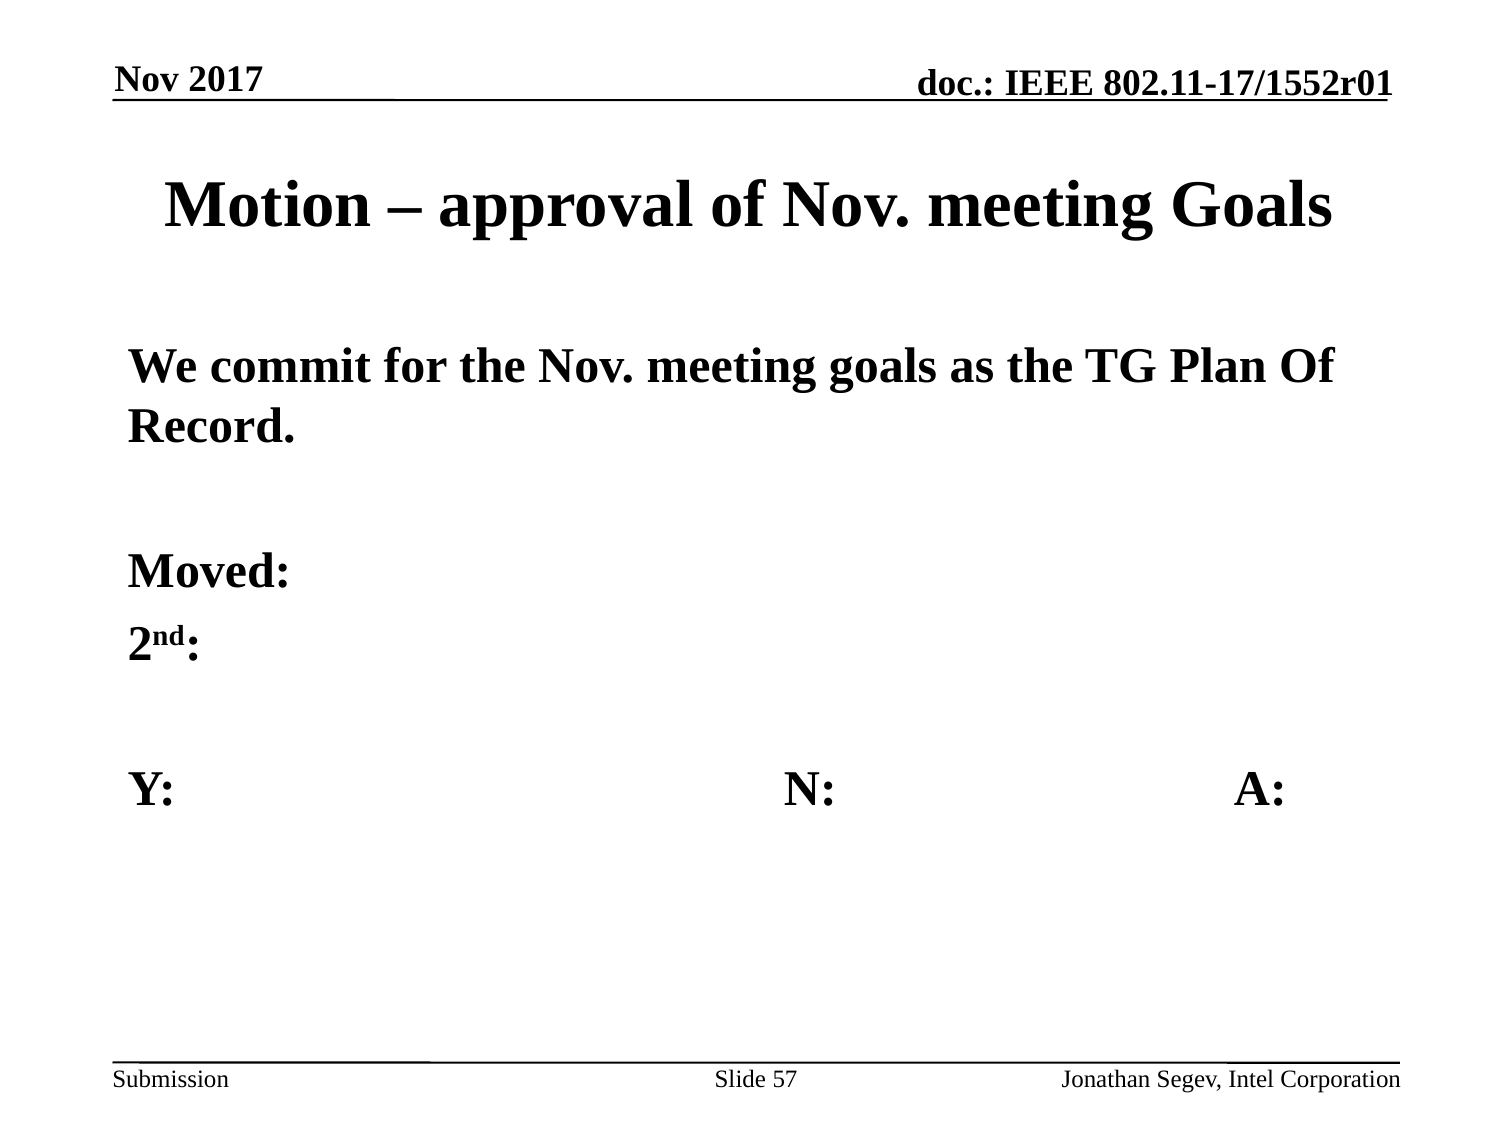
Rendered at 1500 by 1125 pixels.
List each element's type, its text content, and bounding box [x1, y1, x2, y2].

list We commit for the Nov. meeting goals as the TG Plan Of Record. Moved: 2nd: Y: N: A: [112, 324, 1388, 1000]
footer Jonathan Segev, Intel Corporation [878, 1061, 1402, 1093]
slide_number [114, 54, 423, 100]
slide_number Slide 57 [712, 1061, 800, 1123]
title Motion – approval of Nov. meeting Goals [112, 112, 1388, 288]
